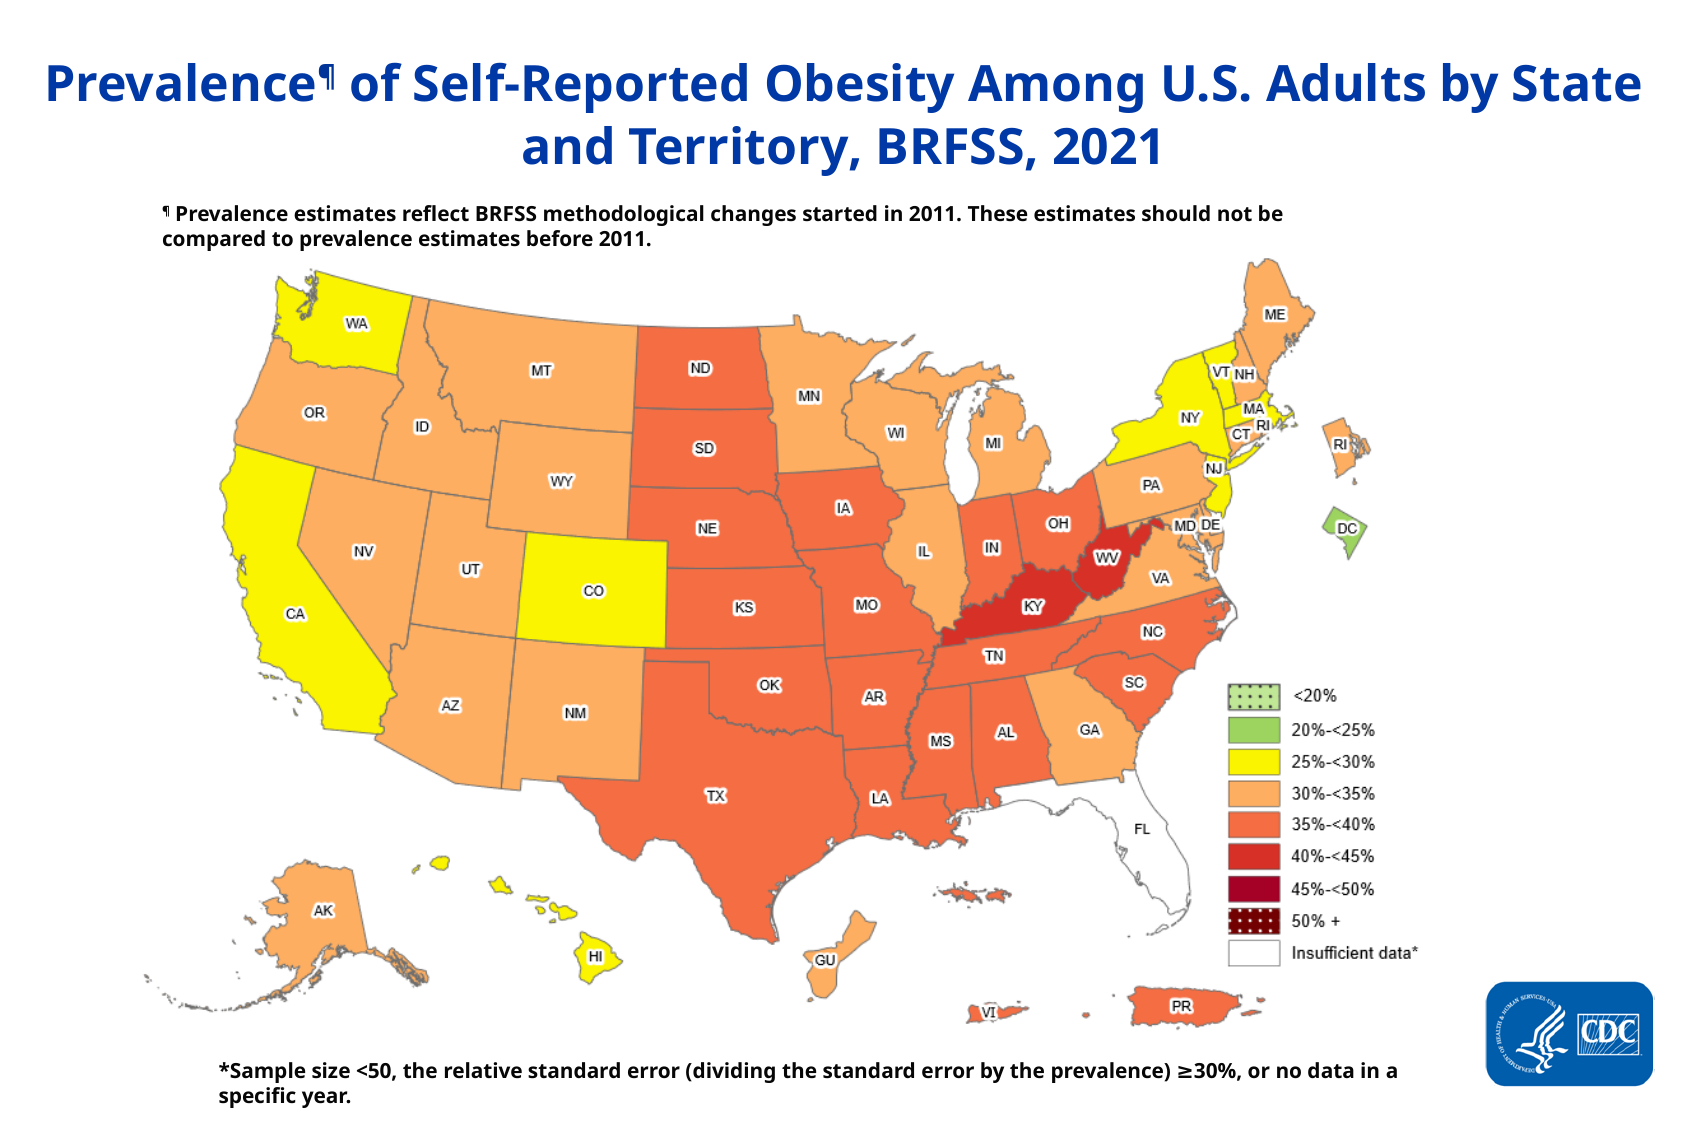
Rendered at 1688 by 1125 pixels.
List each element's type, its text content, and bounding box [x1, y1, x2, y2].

picture [134, 258, 1426, 1044]
text_box ¶ Prevalence estimates reflect BRFSS methodological changes started in 2011. These estimates should not be compared to prevalence estimates before 2011. [147, 193, 1592, 258]
picture [1484, 980, 1655, 1090]
title Prevalence¶ of Self-Reported Obesity Among U.S. Adults by State and Territory, BRFSS, 2021 [0, 42, 1688, 182]
text_box *Sample size <50, the relative standard error (dividing the standard error by the prevalence) ≥30%, or no data in a specific year. [203, 1050, 1426, 1115]
